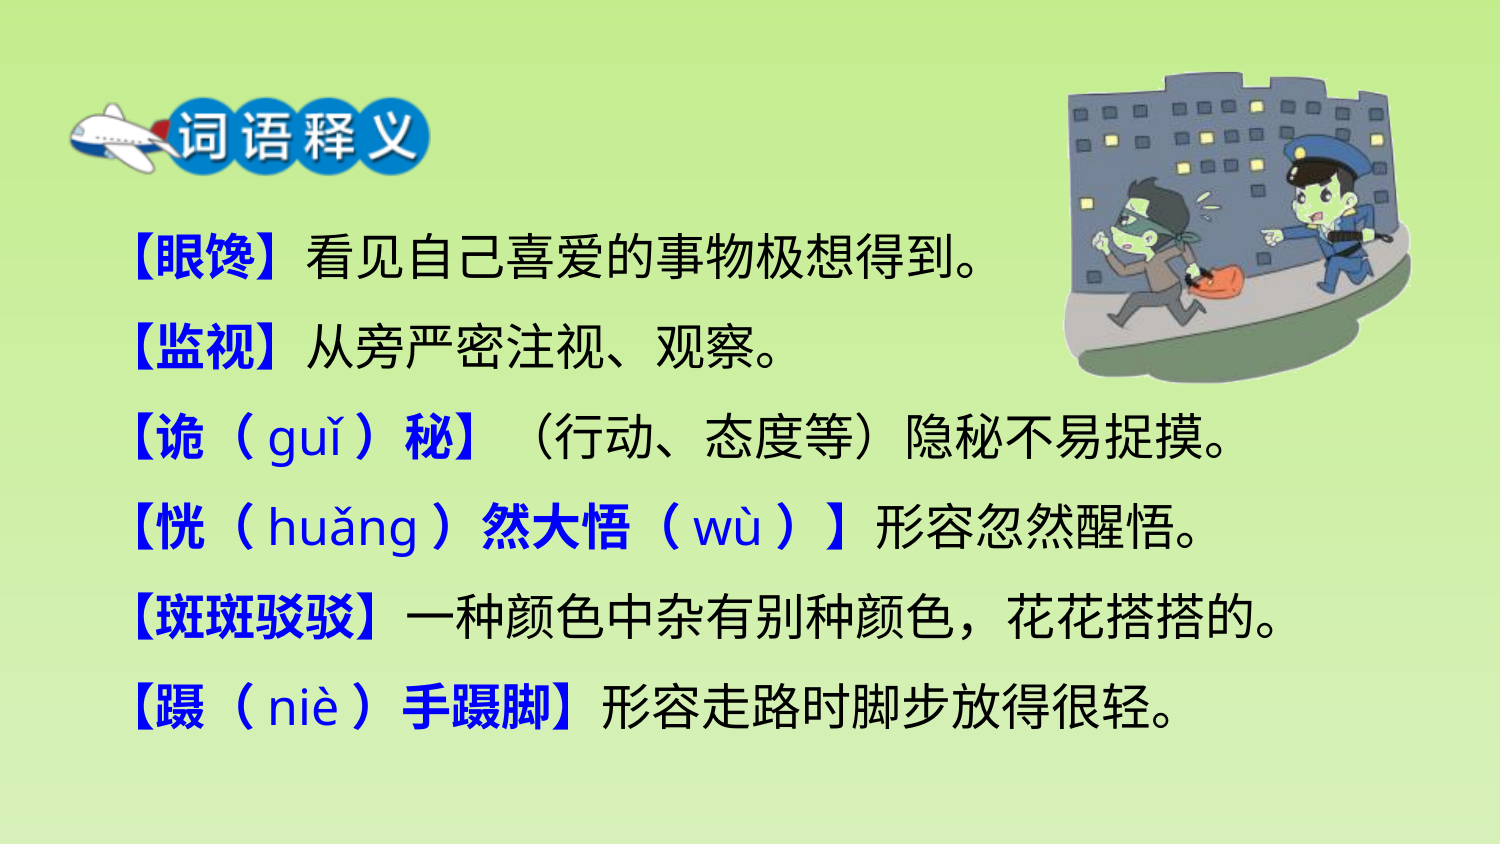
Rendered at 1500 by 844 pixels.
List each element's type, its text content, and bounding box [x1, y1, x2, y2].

picture [62, 91, 440, 187]
text_box 【眼馋】看见自己喜爱的事物极想得到。 【监视】从旁严密注视、观察。 【诡（guǐ）秘】（行动、态度等）隐秘不易捉摸。 【恍（huǎng）然大悟（wù）】形容忽然醒悟。 【斑斑驳驳】一种颜色中杂有别种颜色，花花搭搭的。 【蹑（niè）手蹑脚】形容走路时脚步放得很轻。 [94, 189, 1380, 741]
picture [1057, 61, 1417, 392]
